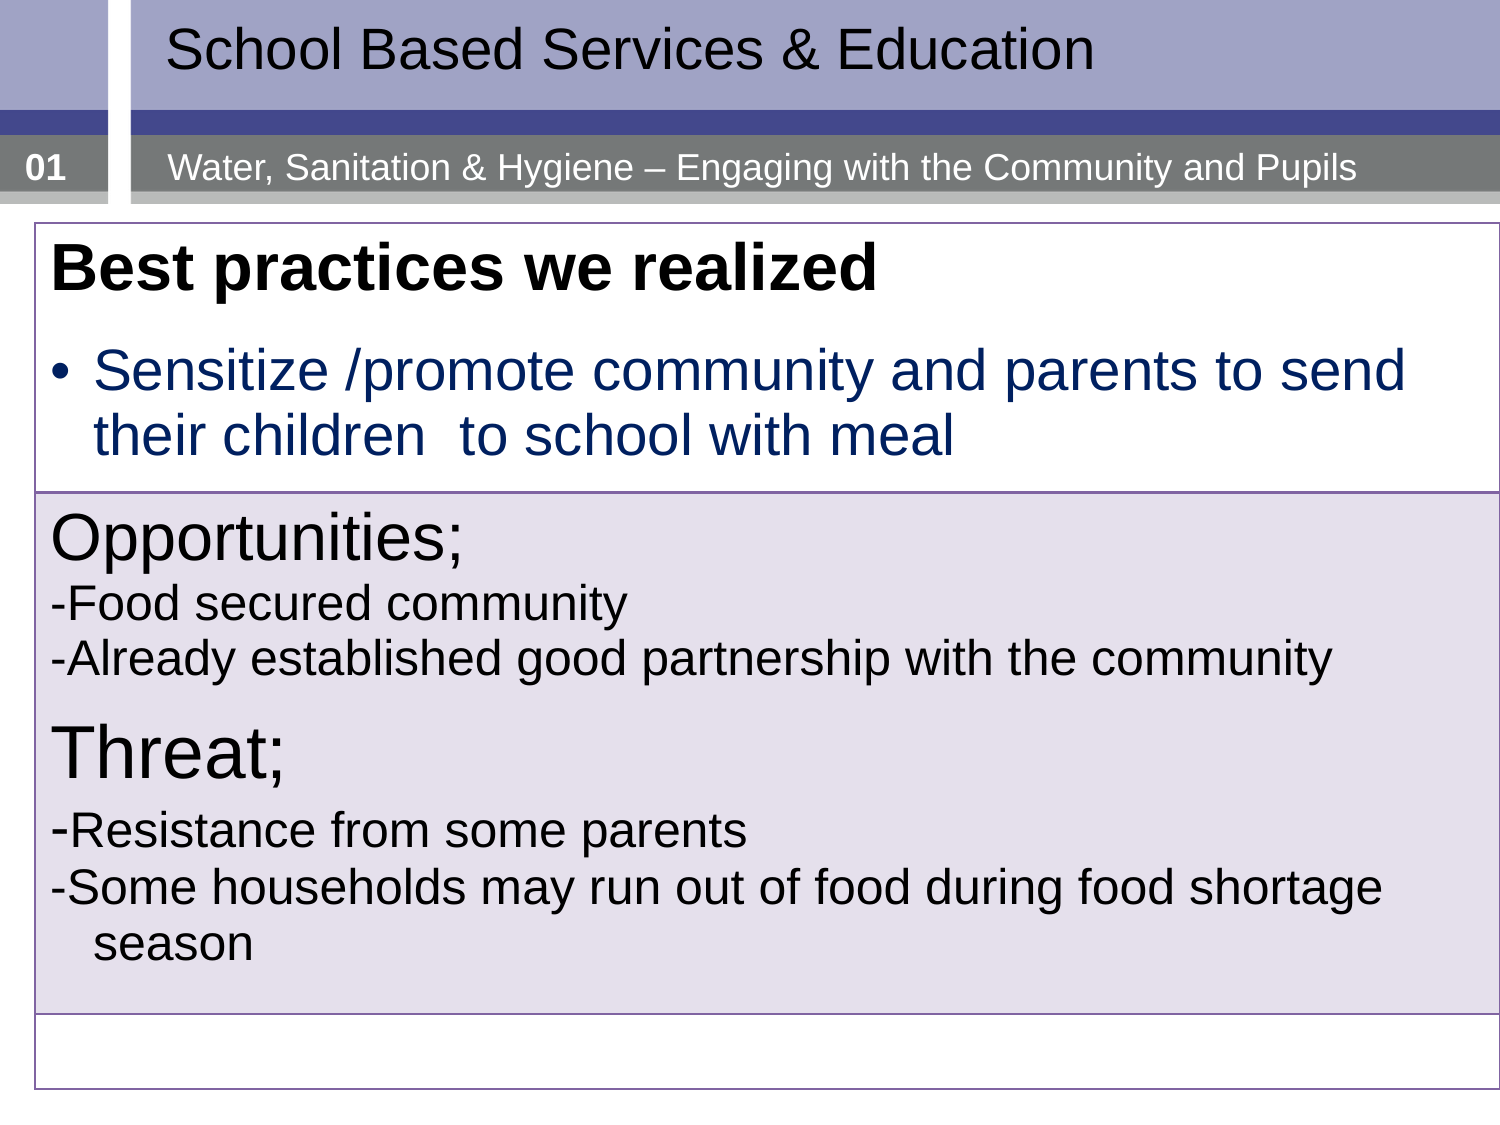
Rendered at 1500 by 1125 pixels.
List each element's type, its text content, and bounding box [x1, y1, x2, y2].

text_box [0, 0, 1500, 135]
table_header Best practices we realized Sensitize /promote community and parents to send their children to school with meal [36, 224, 1499, 491]
text_box Water, Sanitation & Hygiene – Engaging with the Community and Pupils [152, 135, 1483, 196]
table_cell [36, 1015, 1499, 1088]
text_box 01 [2, 135, 89, 196]
table_cell Opportunities; -Food secured community -Already established good partnership with the community Threat; -Resistance from some parents -Some households may run out of food during food shortage season [36, 494, 1499, 1013]
text_box School Based Services & Education [150, 3, 1301, 89]
text_box [0, 135, 1500, 204]
